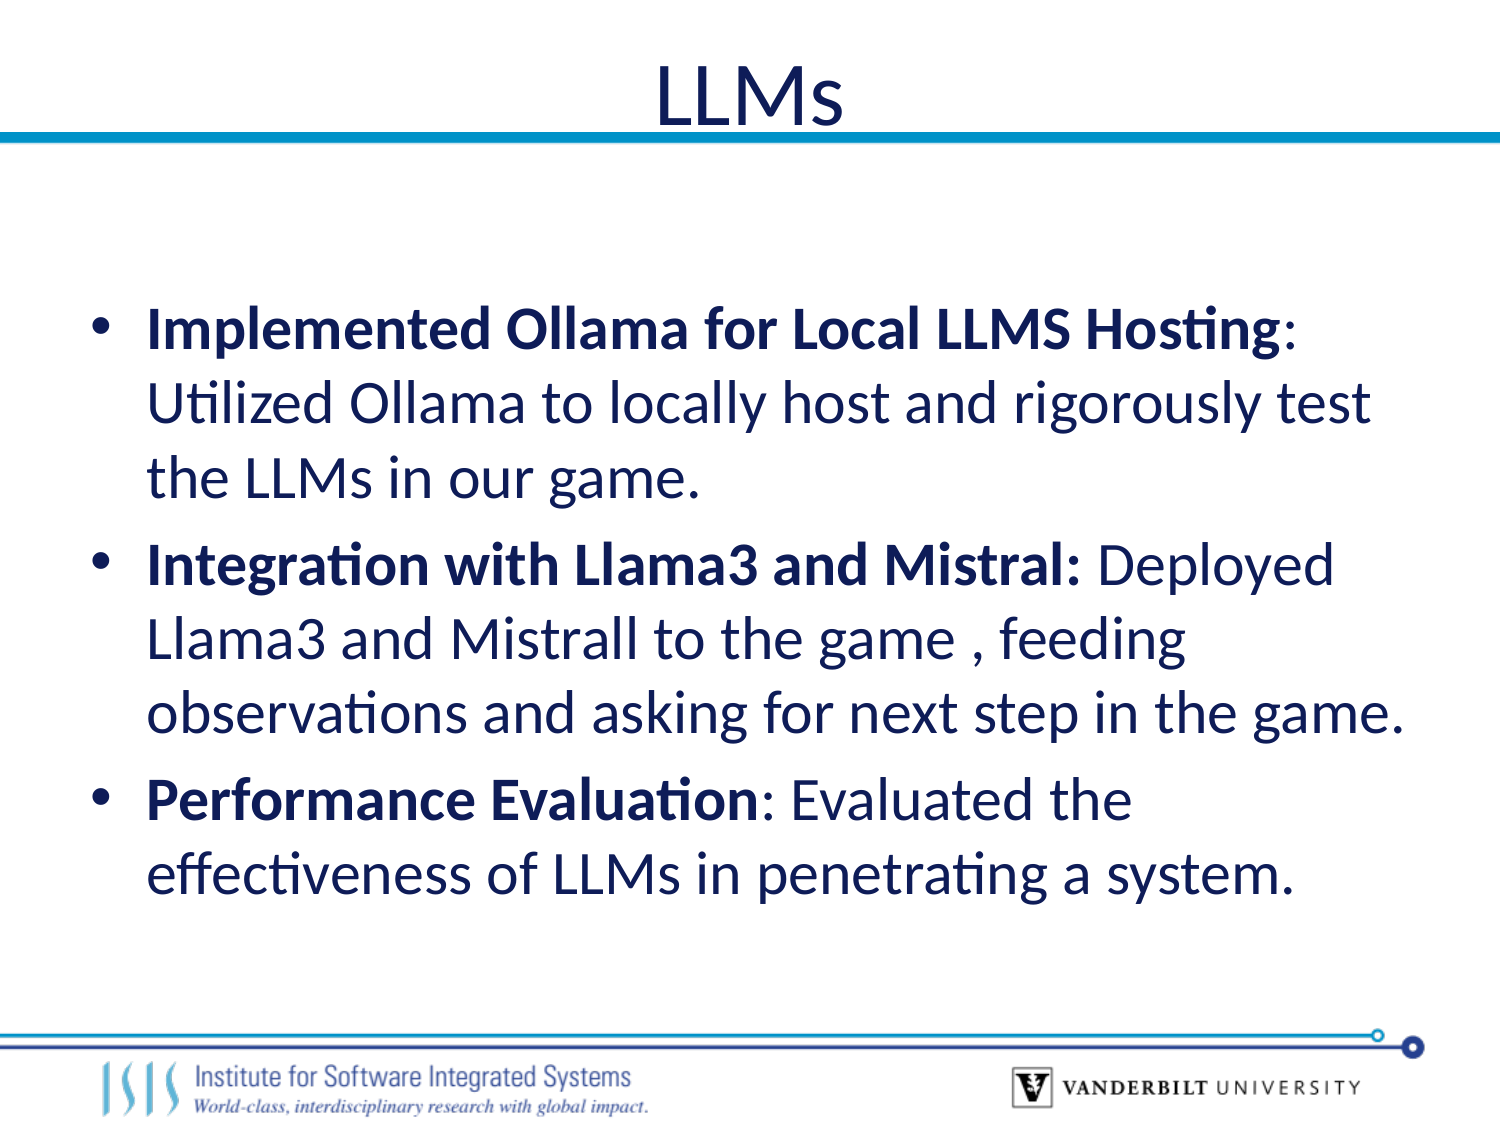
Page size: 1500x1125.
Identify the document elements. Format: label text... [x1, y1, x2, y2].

list Implemented Ollama for Local LLMS Hosting: Utilized Ollama to locally host and rigorously test the LLMs in our game. Integration with Llama3 and Mistral: Deployed Llama3 and Mistrall to the game , feeding observations and asking for next step in the game. Performance Evaluation: Evaluated the effectiveness of LLMs in penetrating a system. [75, 193, 1425, 936]
title LLMs [75, 26, 1425, 152]
